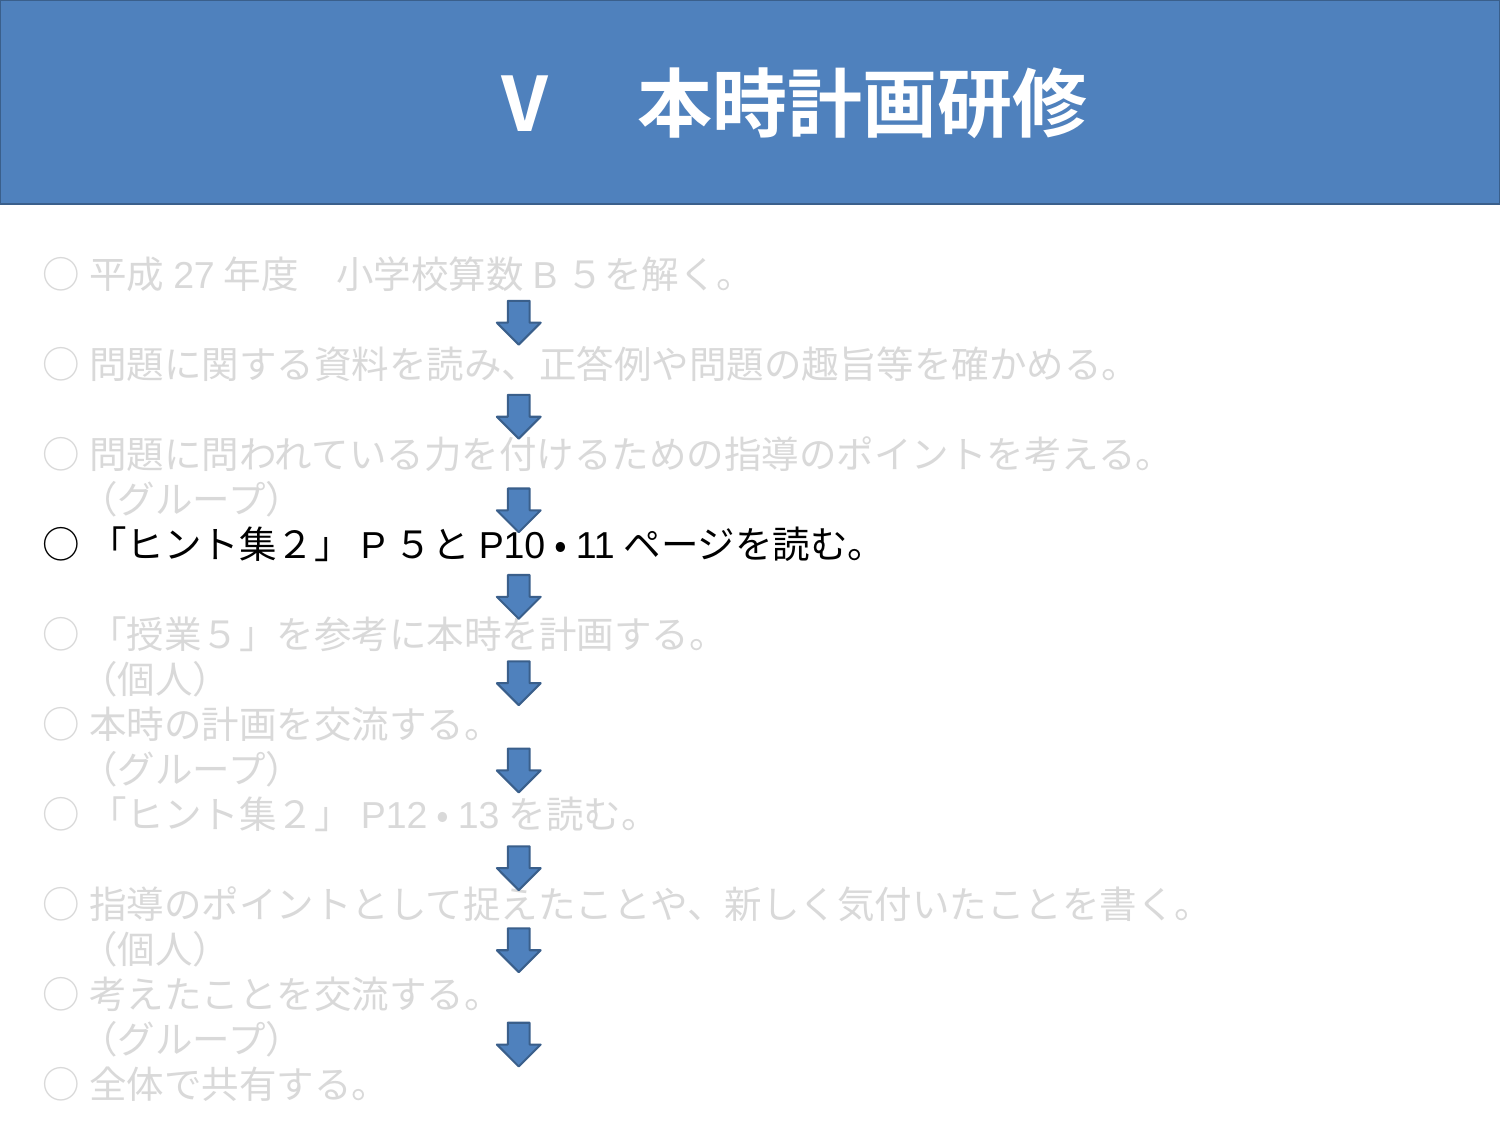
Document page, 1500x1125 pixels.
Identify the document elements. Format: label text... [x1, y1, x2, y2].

text_box [495, 660, 542, 706]
text_box ○平成27年度 小学校算数B５を解く。 ○問題に関する資料を読み、正答例や問題の趣旨等を確かめる。 ○問題に問われている力を付けるための指導のポイントを考える。 （グループ） ○「ヒント集２」P５とP10・11ページを読む。 ○「授業５」を参考に本時を計画する。 （個人） ○本時の計画を交流する。 （グループ） ○「ヒント集２」P12・13を読む。 ○指導のポイントとして捉えたことや、新しく気付いたことを書く。 （個人） ○考えたことを交流する。 （グループ） ○全体で共有する。 [28, 243, 1472, 1114]
text_box [495, 573, 542, 620]
text_box Ⅴ 本時計画研修 [0, 0, 1500, 205]
text_box [495, 393, 542, 440]
text_box [495, 927, 542, 973]
text_box [495, 487, 542, 533]
text_box [495, 845, 542, 891]
text_box [495, 1021, 542, 1068]
text_box [495, 299, 542, 346]
text_box [495, 747, 542, 794]
